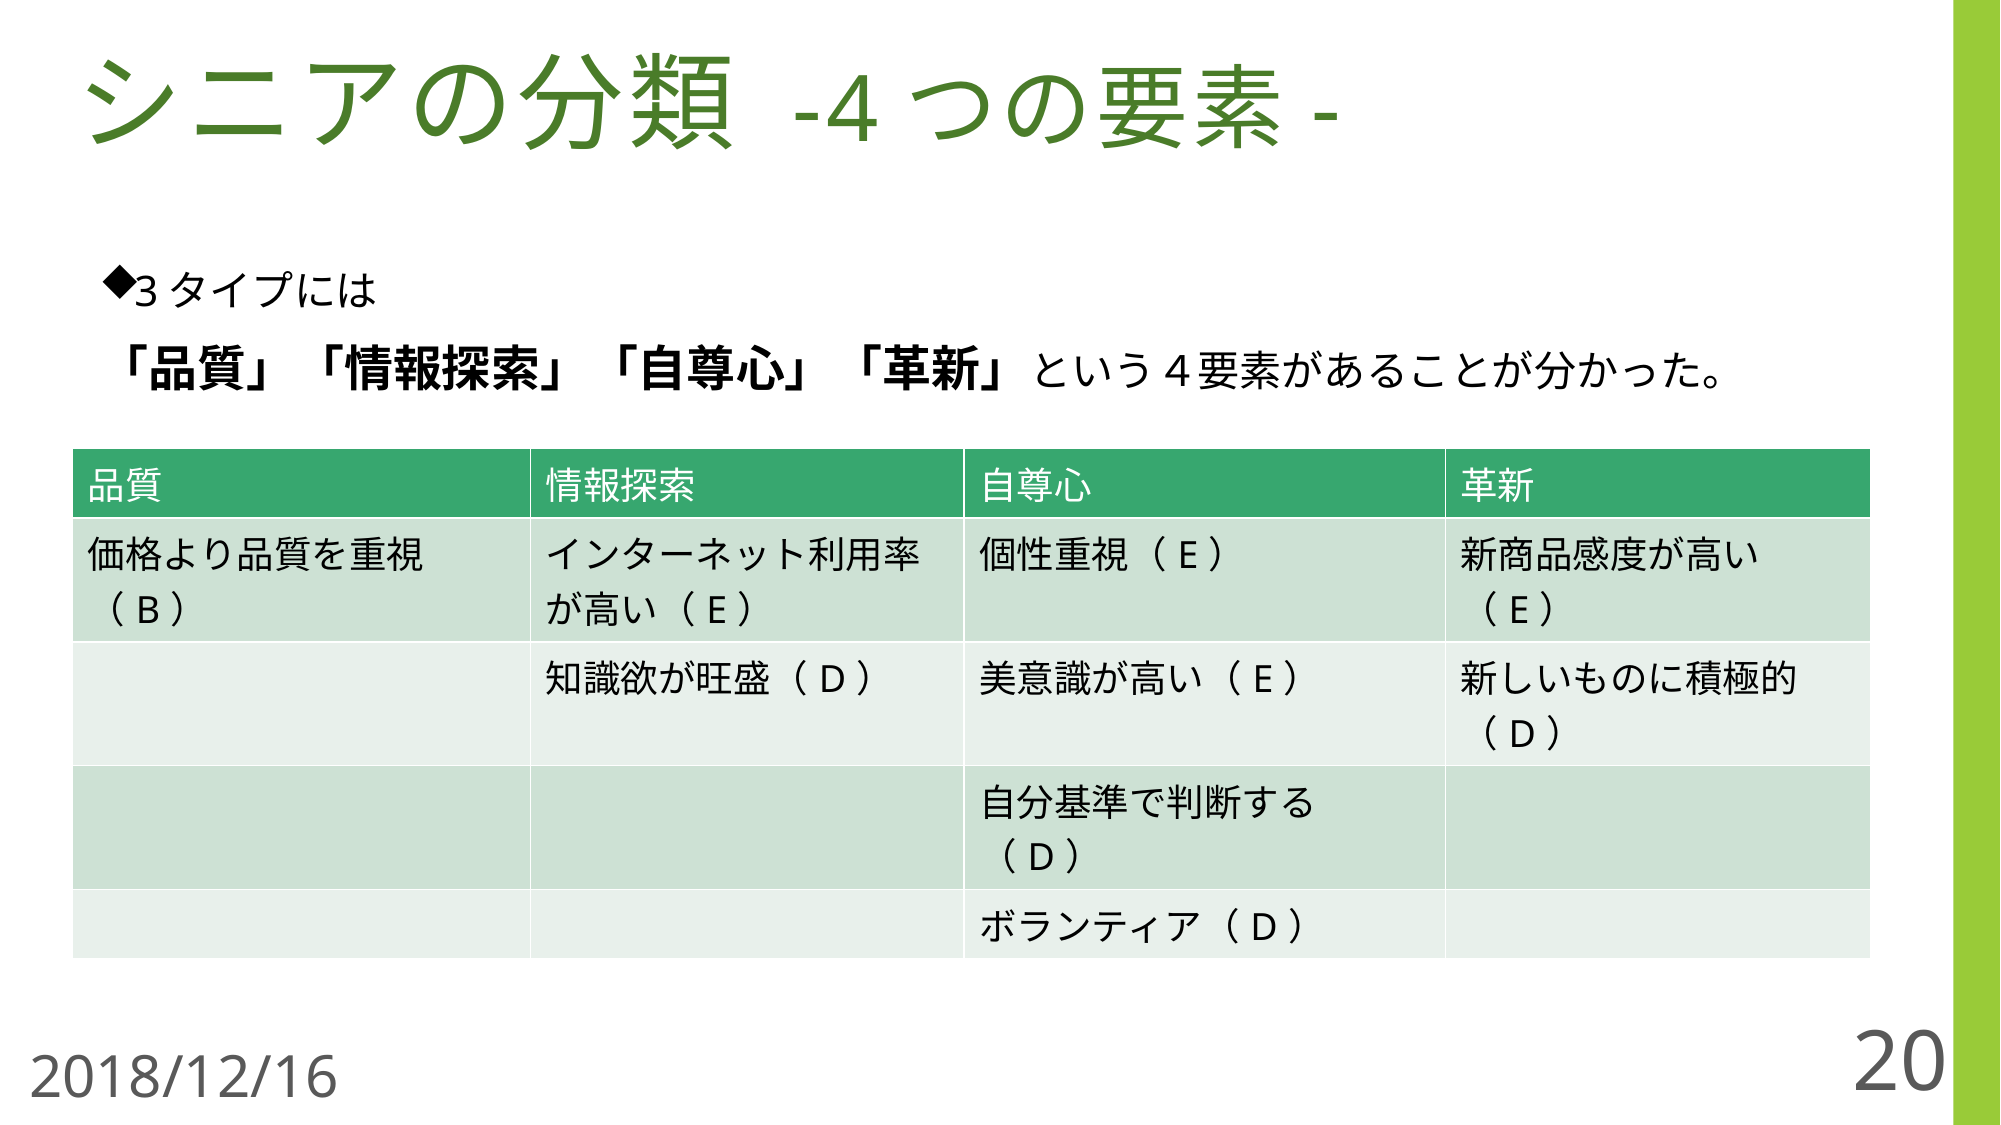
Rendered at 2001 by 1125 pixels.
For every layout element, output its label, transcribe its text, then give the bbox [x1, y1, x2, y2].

slide_number 20 [1500, 1035, 1963, 1093]
table_cell インターネット利用率が高い（E） [531, 519, 963, 641]
table_cell 美意識が高い（E） [965, 643, 1445, 765]
table_cell [1446, 890, 1870, 958]
table_cell ボランティア（D） [965, 890, 1445, 958]
table_header 品質 [73, 449, 530, 517]
table_cell 新しいものに積極的（D） [1446, 643, 1870, 765]
text_box 3タイプには 「品質」「情報探索」「自尊心」「革新」という４要素があることが分かった。 [84, 255, 1977, 409]
table_header 情報探索 [531, 449, 963, 517]
table_cell 知識欲が旺盛（D） [531, 643, 963, 765]
table_header 自尊心 [965, 449, 1445, 517]
table_cell [73, 643, 530, 765]
table_cell [531, 890, 963, 958]
table_cell 個性重視（E） [965, 519, 1445, 641]
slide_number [14, 1045, 397, 1103]
table_cell 自分基準で判断する（D） [965, 766, 1445, 889]
table_cell 価格より品質を重視（B） [73, 519, 530, 641]
table_cell [73, 890, 530, 958]
table_cell [73, 766, 530, 889]
table_cell 新商品感度が高い（E） [1446, 519, 1870, 641]
table_cell [531, 766, 963, 889]
table_cell [1446, 766, 1870, 889]
text_box シニアの分類 -4つの要素- [61, 42, 1732, 288]
table_header 革新 [1446, 449, 1870, 517]
